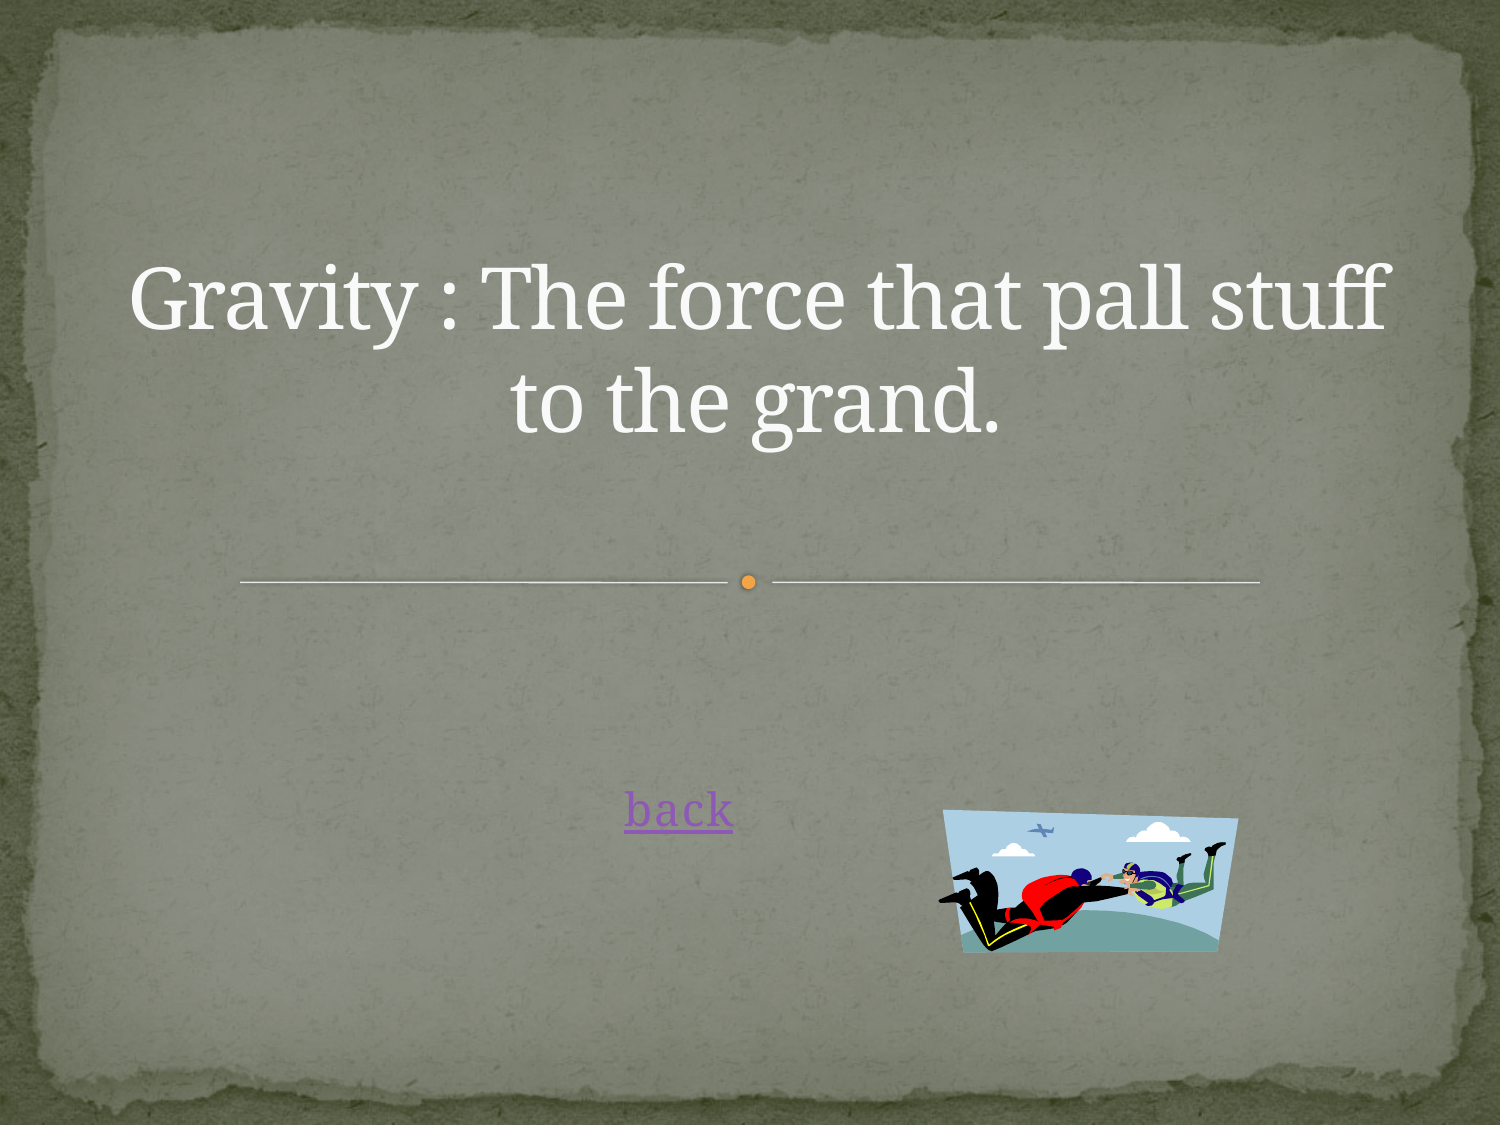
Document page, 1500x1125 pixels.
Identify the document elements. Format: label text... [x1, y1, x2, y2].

title Gravity : The force that pall stuff to the grand. [74, 235, 1438, 561]
picture [938, 810, 1239, 953]
subtitle back [609, 773, 807, 925]
